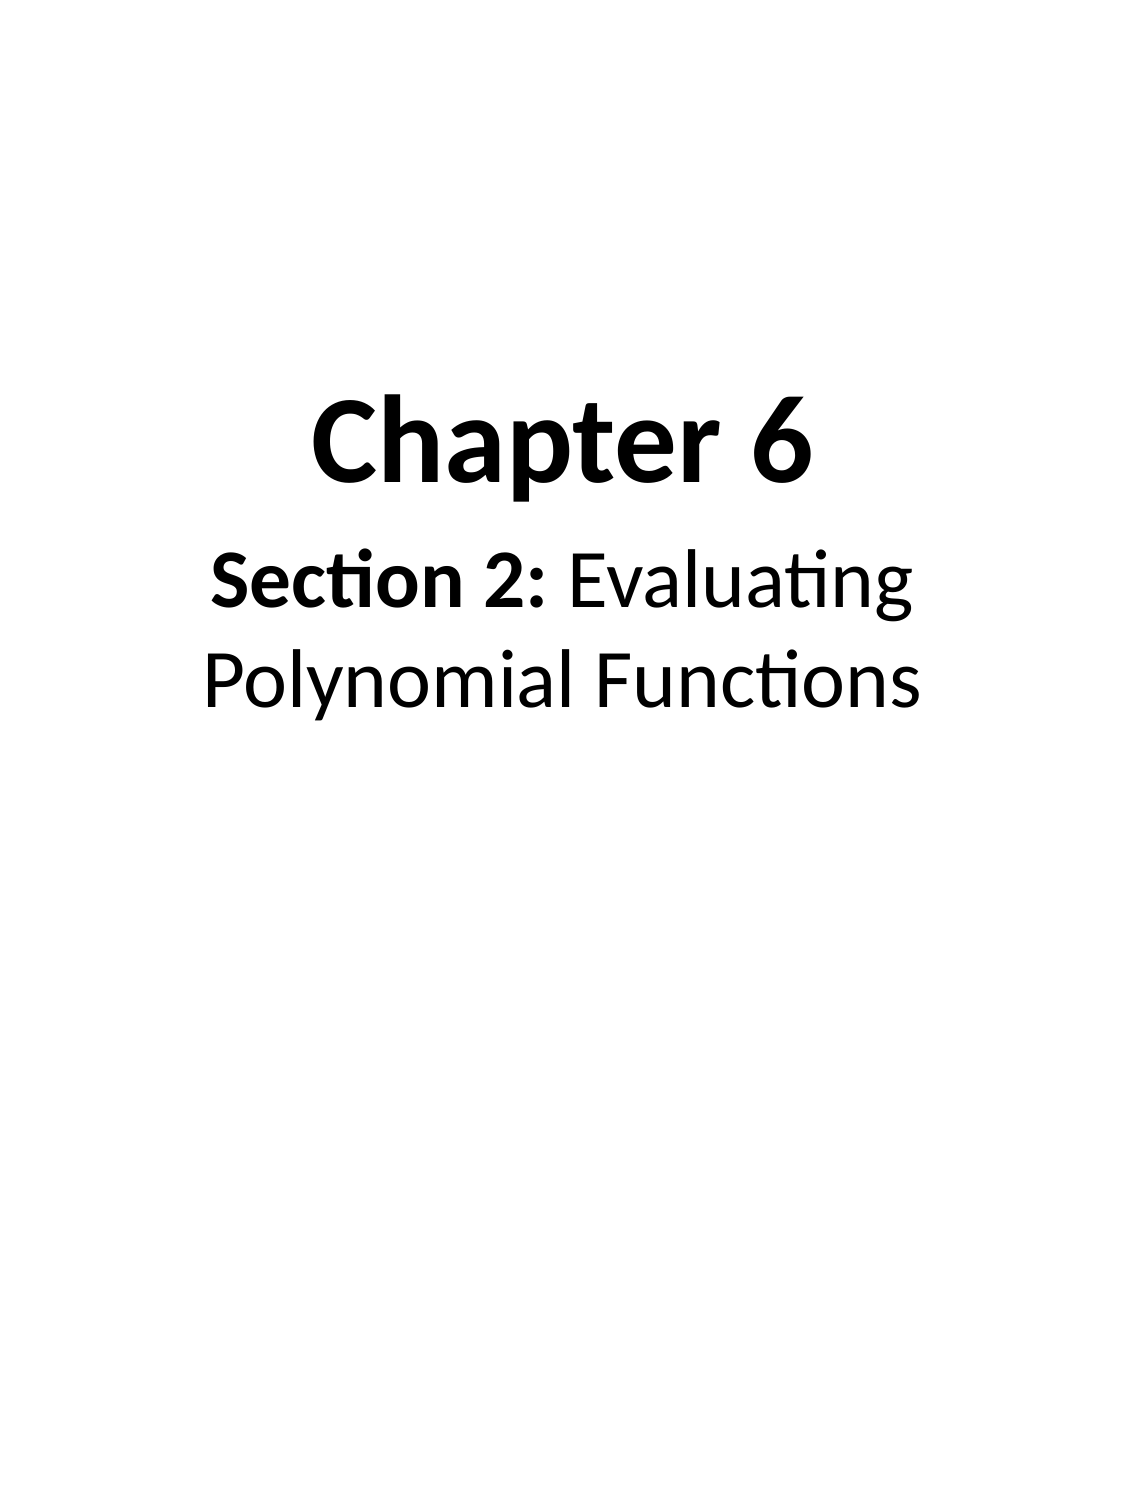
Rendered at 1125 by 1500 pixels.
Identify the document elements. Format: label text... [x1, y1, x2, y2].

list Chapter 6 Section 2: Evaluating Polynomial Functions [56, 350, 1069, 1340]
